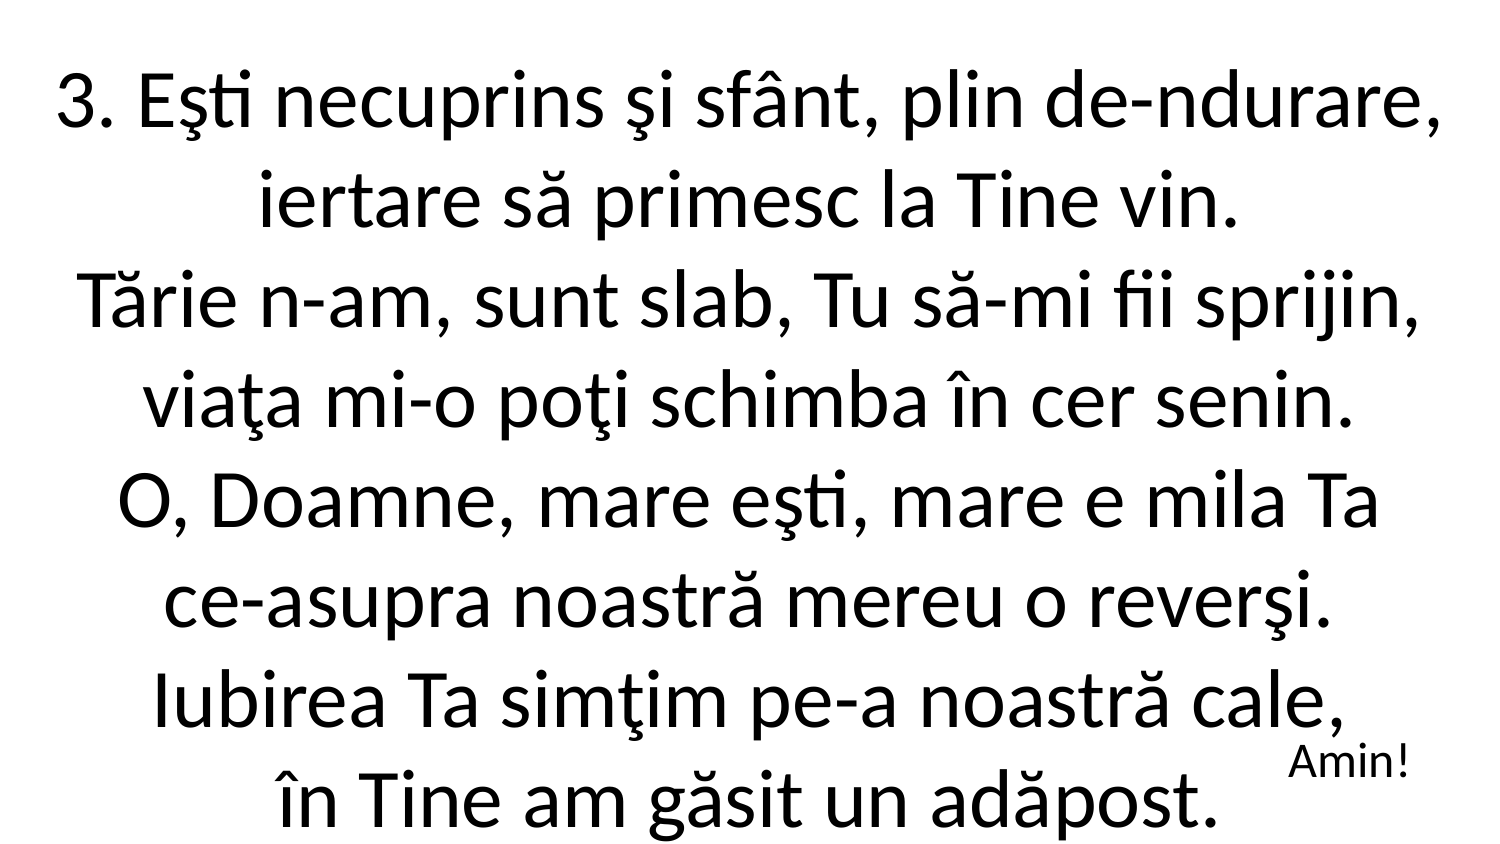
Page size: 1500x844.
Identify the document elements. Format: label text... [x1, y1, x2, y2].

text_box Amin! [1273, 674, 1427, 795]
text_box 3. Eşti necuprins şi sfânt, plin de-ndurare, iertare să primesc la Tine vin. Tărie n-am, sunt slab, Tu să-mi fii sprijin, viaţa mi-o poţi schimba în cer senin. O, Doamne, mare eşti, mare e mila Ta ce-asupra noastră mereu o reverşi. Iubirea Ta simţim pe-a noastră cale, în Tine am găsit un adăpost. [39, 0, 1461, 844]
